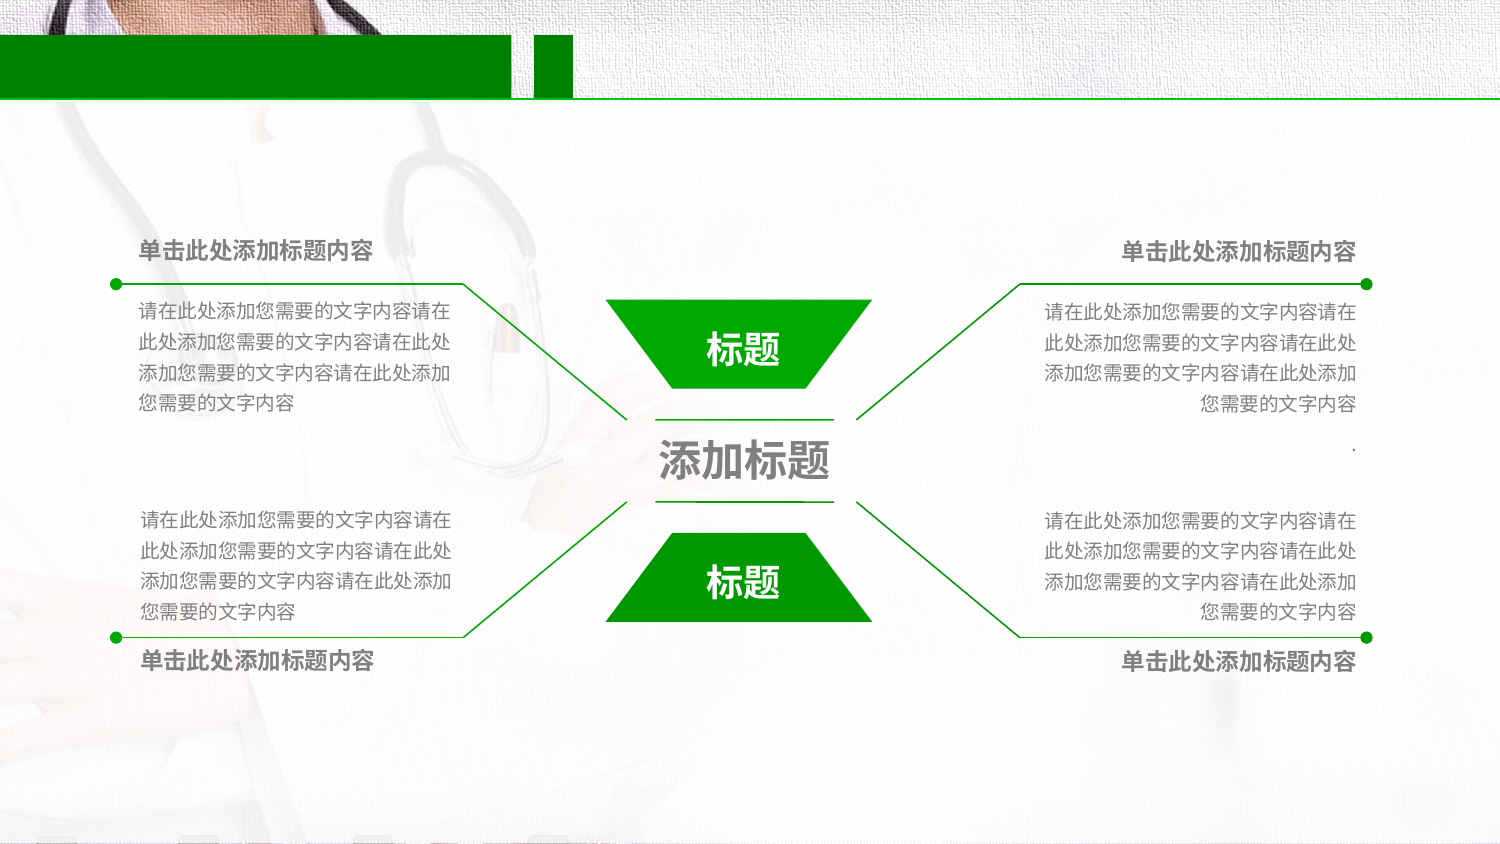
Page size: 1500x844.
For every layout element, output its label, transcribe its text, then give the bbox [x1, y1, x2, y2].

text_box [605, 532, 873, 623]
text_box 单击此处添加标题内容 [971, 231, 1368, 284]
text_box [115, 283, 627, 638]
text_box 单击此处添加标题内容 [971, 645, 1368, 709]
text_box 单击此处添加标题内容 [128, 647, 526, 680]
picture [0, 0, 1500, 98]
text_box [856, 283, 1367, 638]
text_box 单击此处添加标题内容 [127, 230, 525, 270]
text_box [605, 299, 873, 389]
text_box 添加标题 [647, 428, 842, 492]
